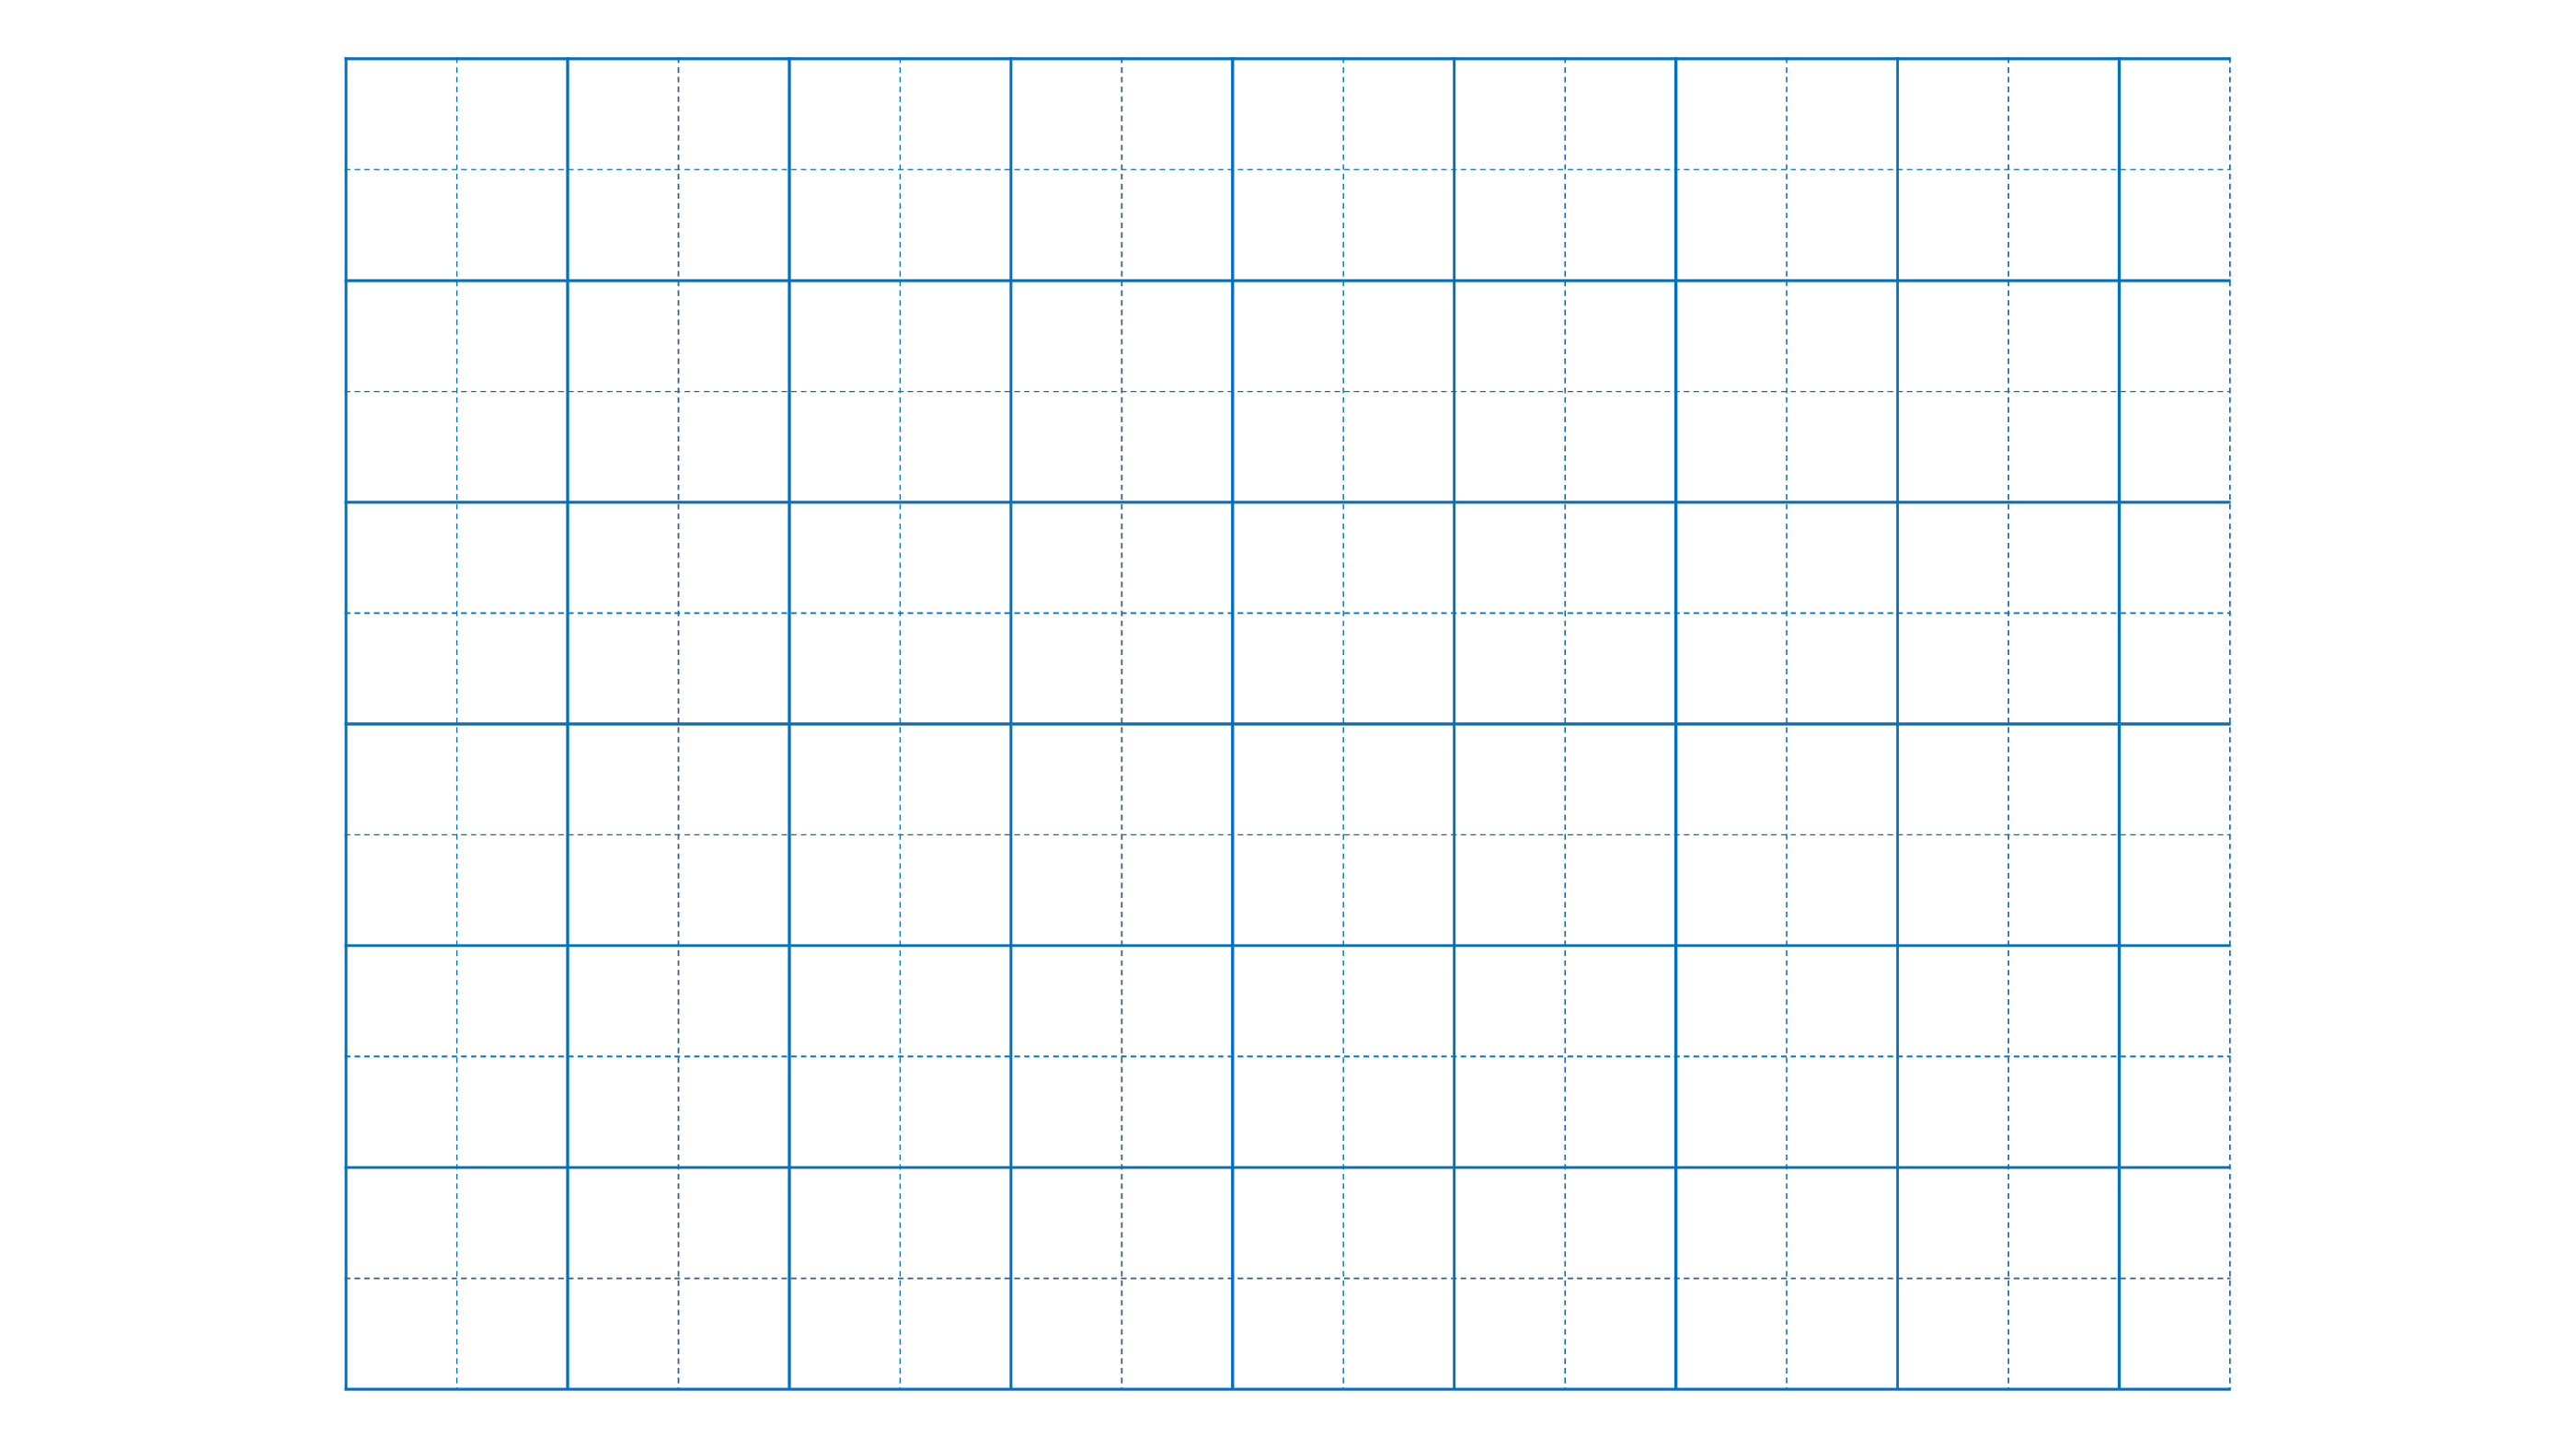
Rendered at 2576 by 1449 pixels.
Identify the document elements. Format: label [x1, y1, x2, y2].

picture [343, 57, 2232, 1392]
